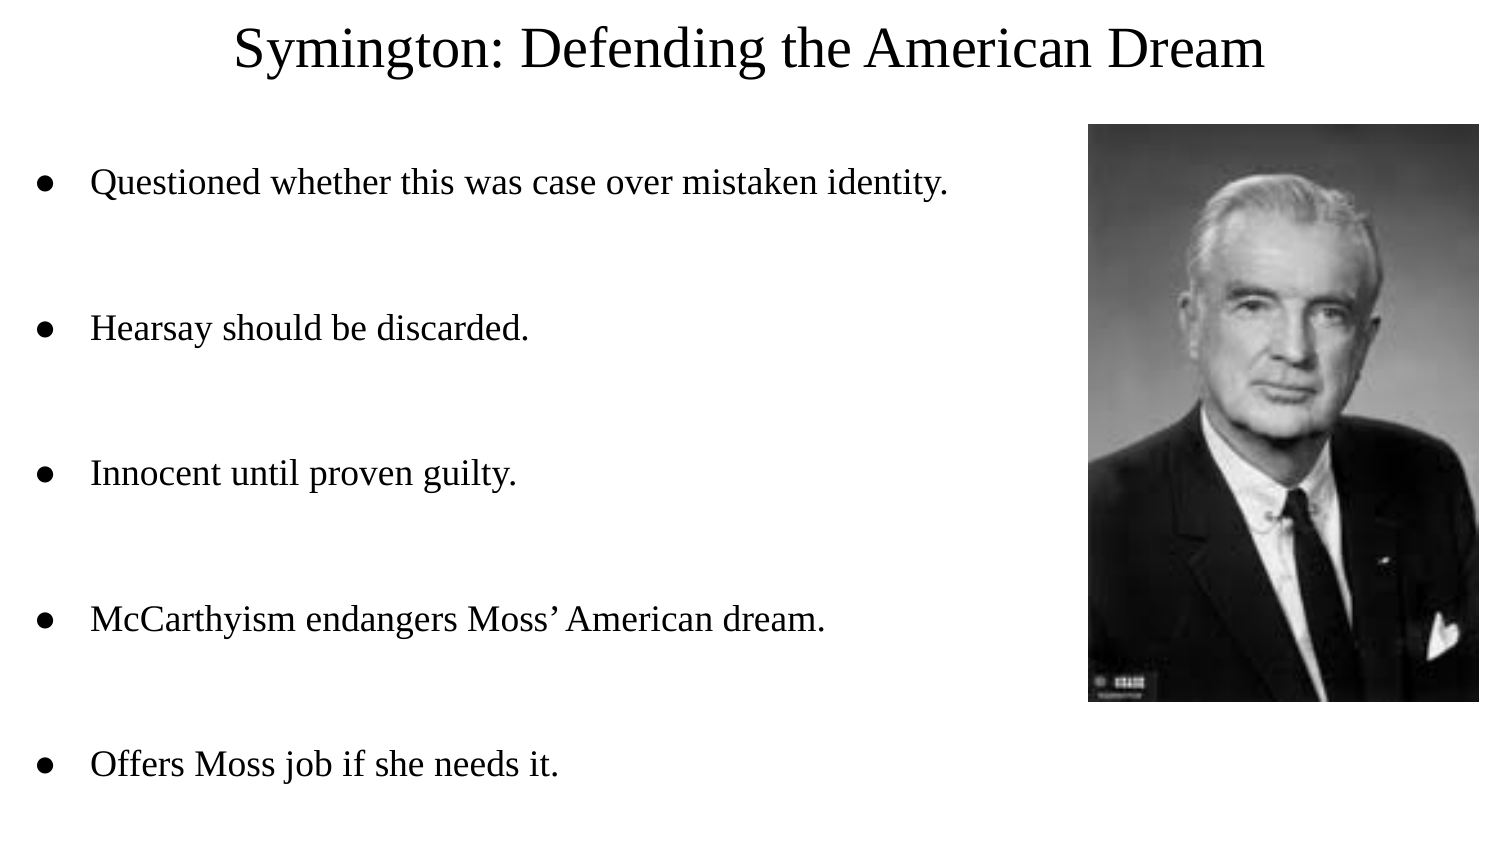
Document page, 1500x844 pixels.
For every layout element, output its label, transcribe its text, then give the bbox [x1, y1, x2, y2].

title Symington: Defending the American Dream [1064, 0, 1449, 100]
list Questioned whether this was case over mistaken identity. Hearsay should be discarded. Innocent until proven guilty. McCarthyism endangers Moss’ American dream. Offers Moss job if she needs it. [0, 0, 1064, 844]
picture [1088, 124, 1479, 702]
